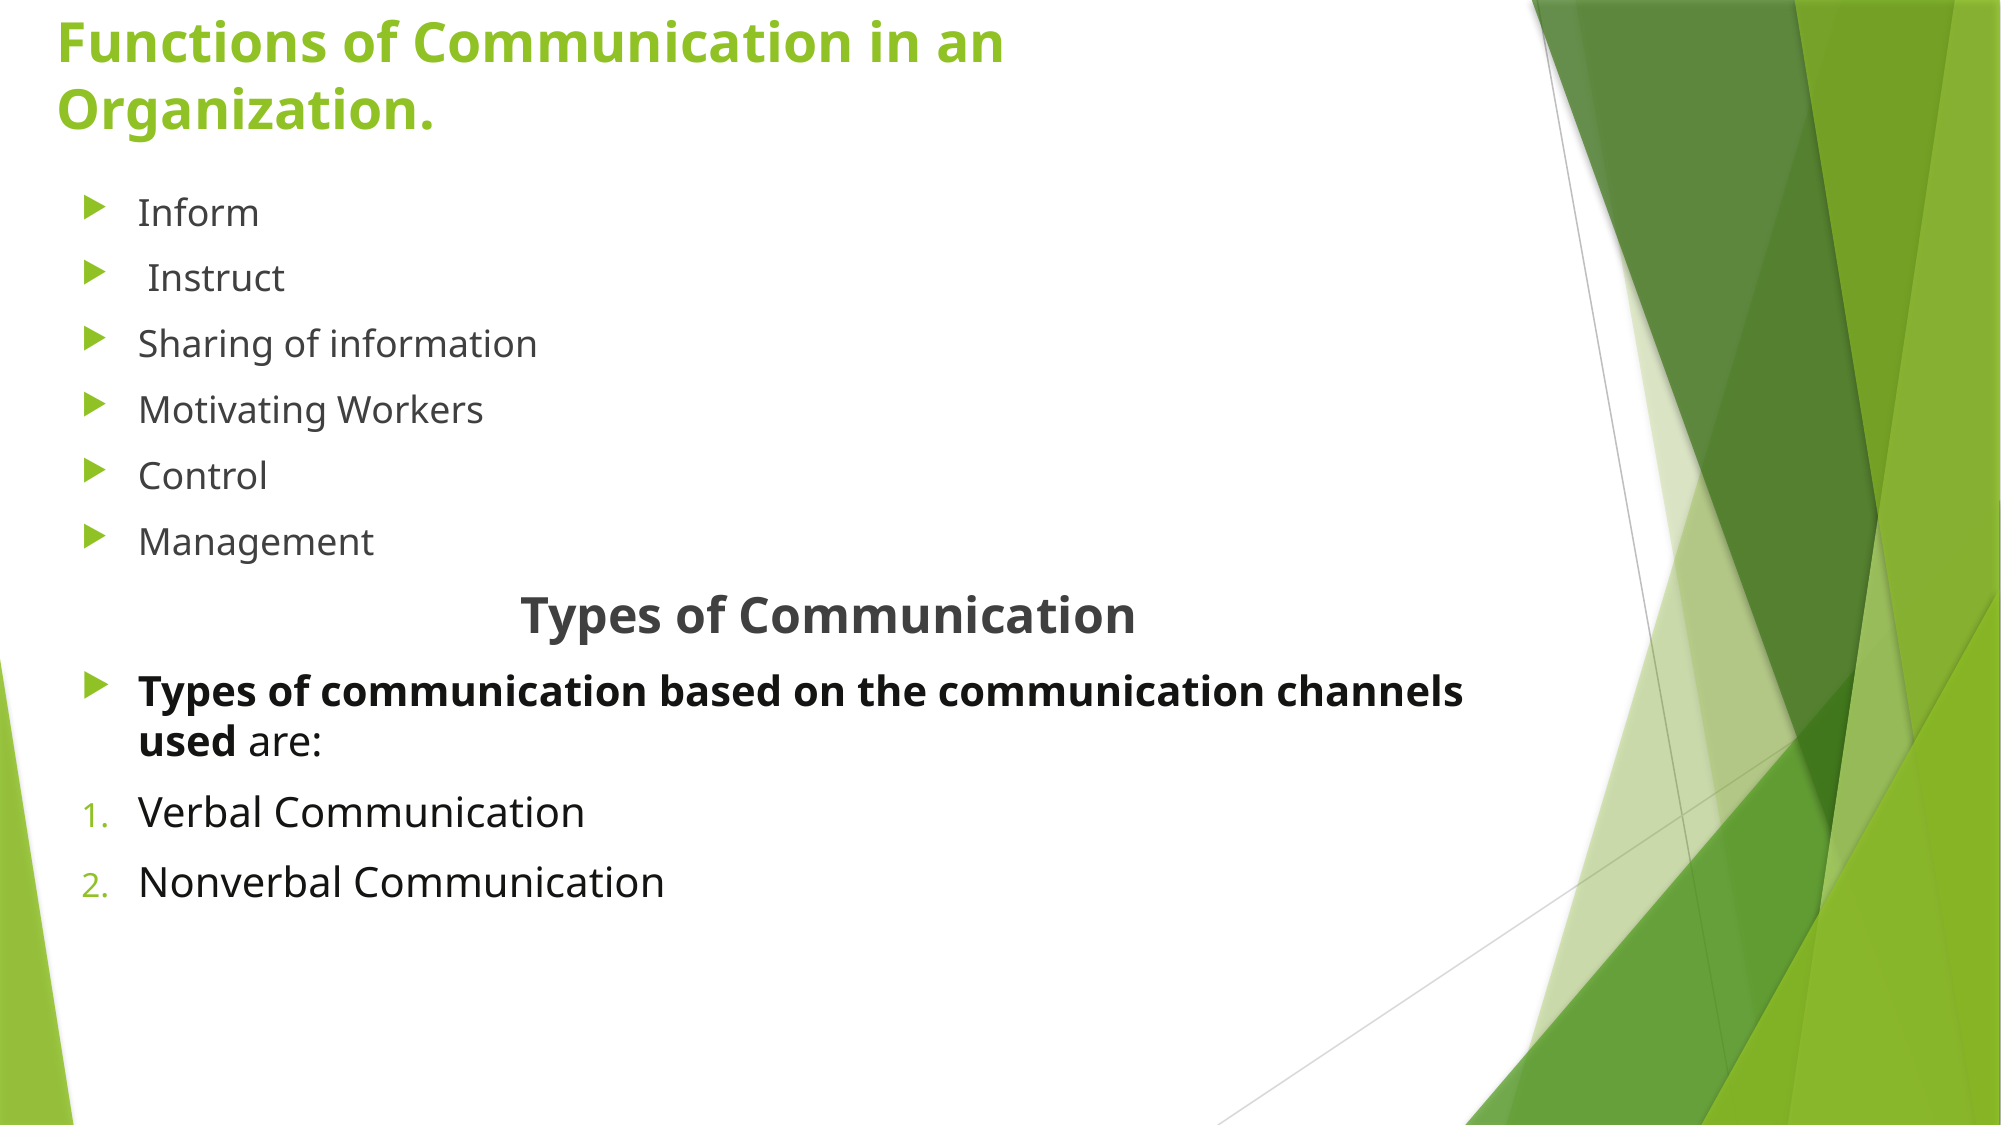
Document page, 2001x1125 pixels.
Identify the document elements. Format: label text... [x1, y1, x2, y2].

title Functions of Communication in an Organization. [41, 0, 1591, 217]
list Inform Instruct Sharing of information Motivating Workers Control Management Types of Communication Types of communication based on the communication channels used are: Verbal Communication Nonverbal Communication [66, 181, 1591, 1100]
